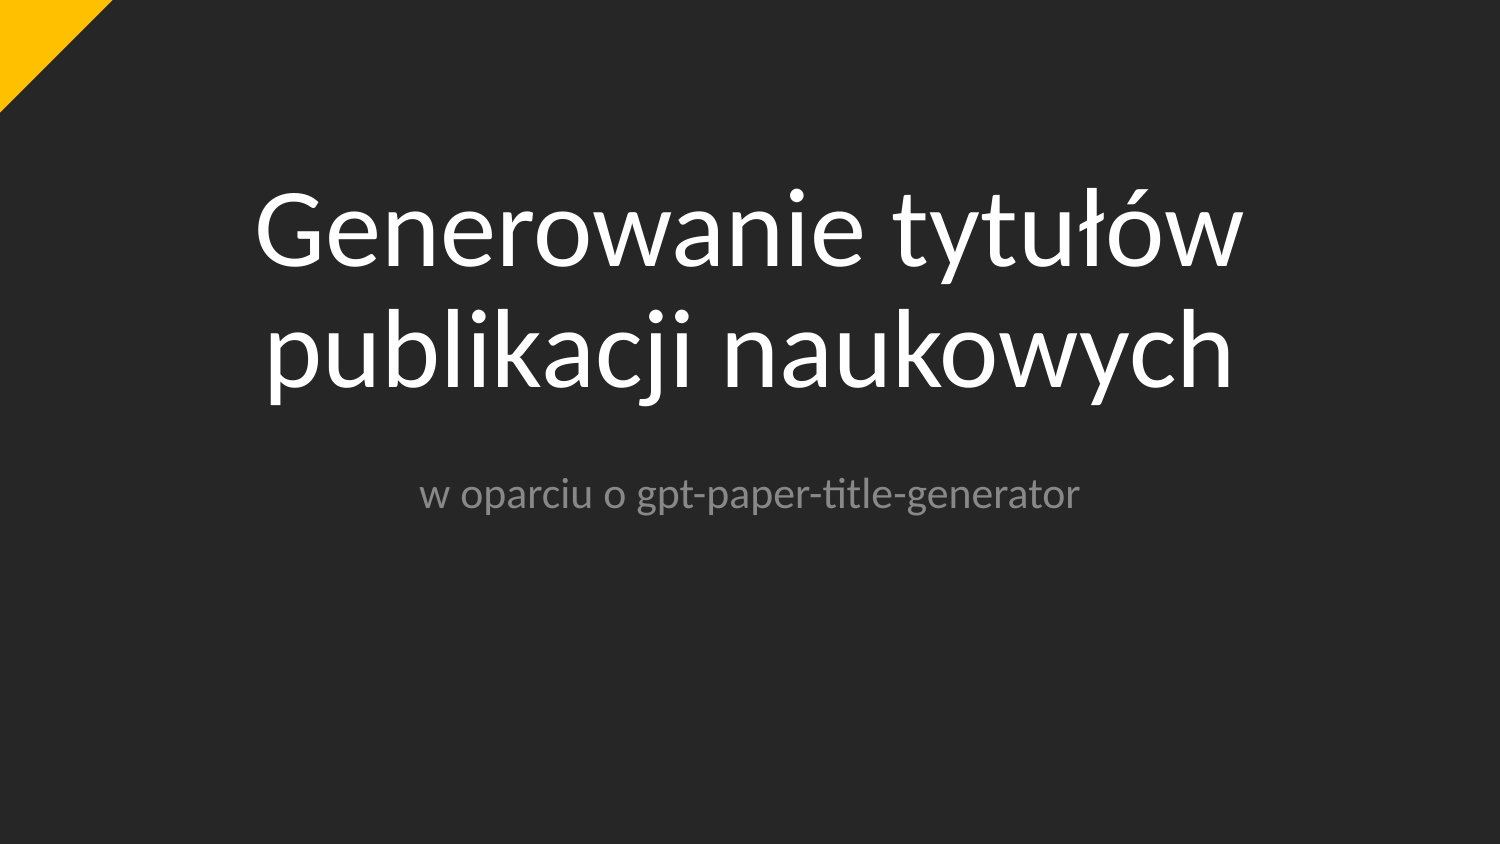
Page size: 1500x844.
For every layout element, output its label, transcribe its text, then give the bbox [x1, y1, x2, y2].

title Generowanie tytułów publikacji naukowych [51, 122, 1449, 459]
text_box [0, 0, 113, 113]
subtitle w oparciu o gpt-paper-title-generator [51, 464, 1449, 802]
